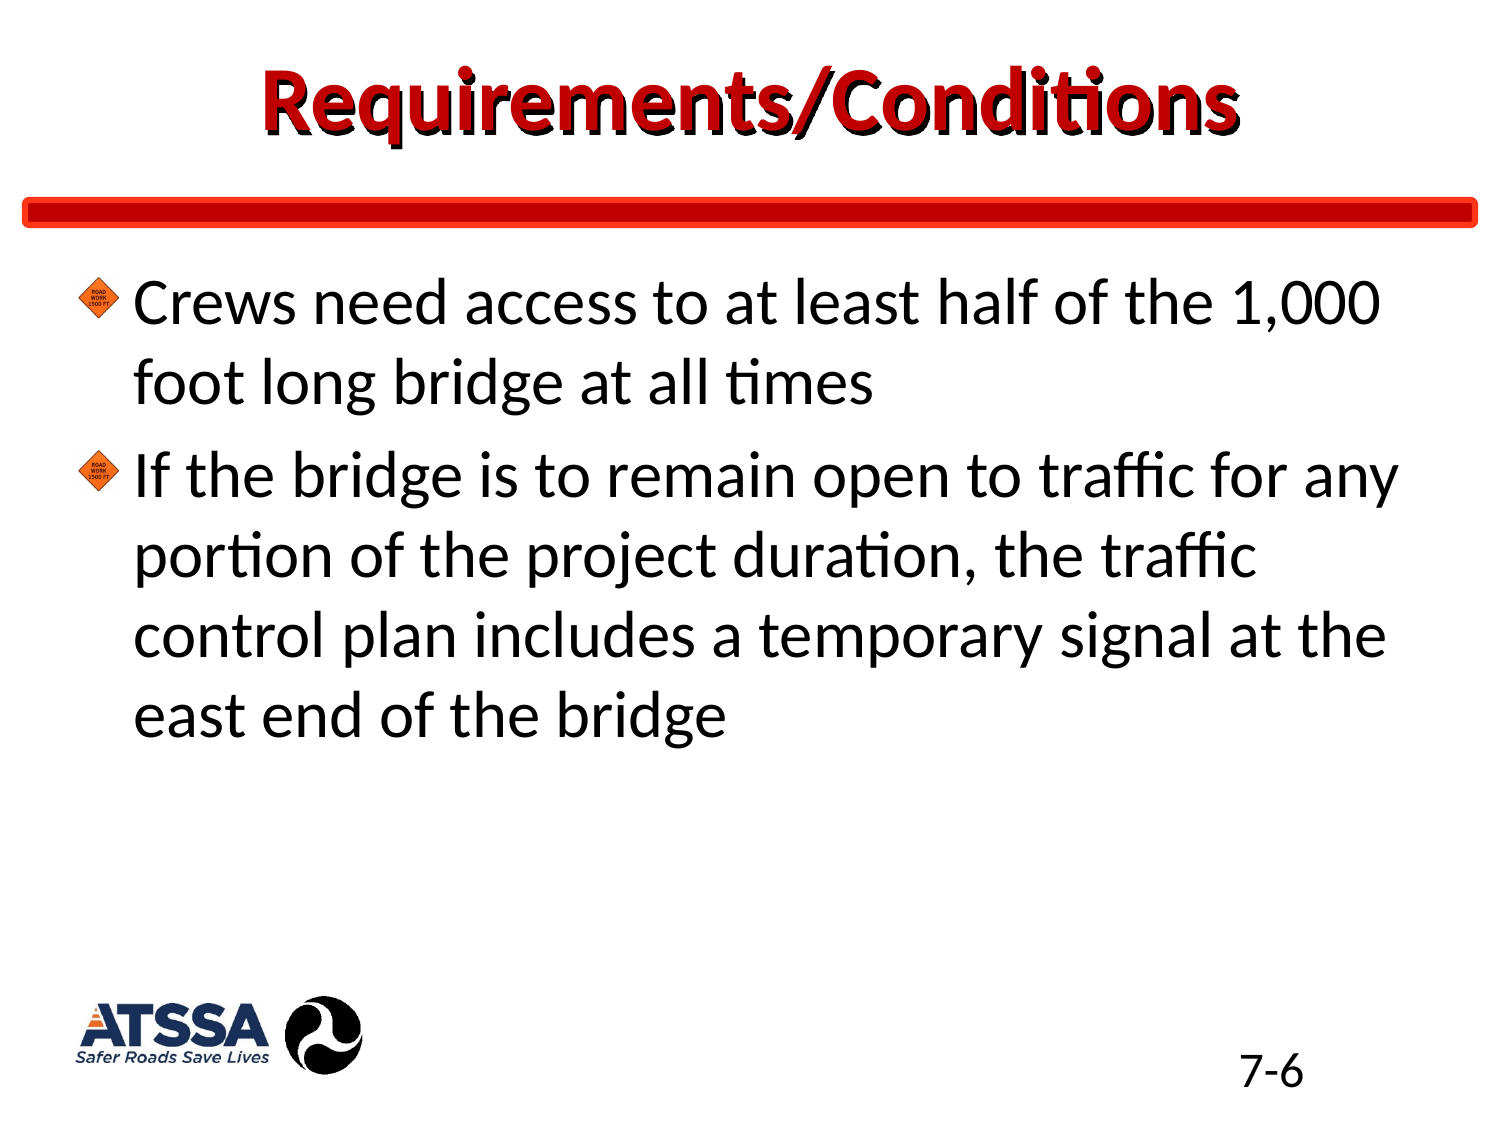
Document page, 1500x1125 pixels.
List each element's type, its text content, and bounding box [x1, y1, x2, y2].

title Requirements/Conditions [0, 0, 1500, 188]
picture [77, 449, 120, 492]
picture [77, 276, 120, 319]
list Crews need access to at least half of the 1,000 foot long bridge at all times If the bridge is to remain open to traffic for any portion of the project duration, the traffic control plan includes a temporary signal at the east end of the bridge [62, 249, 1451, 988]
picture [276, 989, 370, 1077]
picture [75, 1003, 269, 1063]
